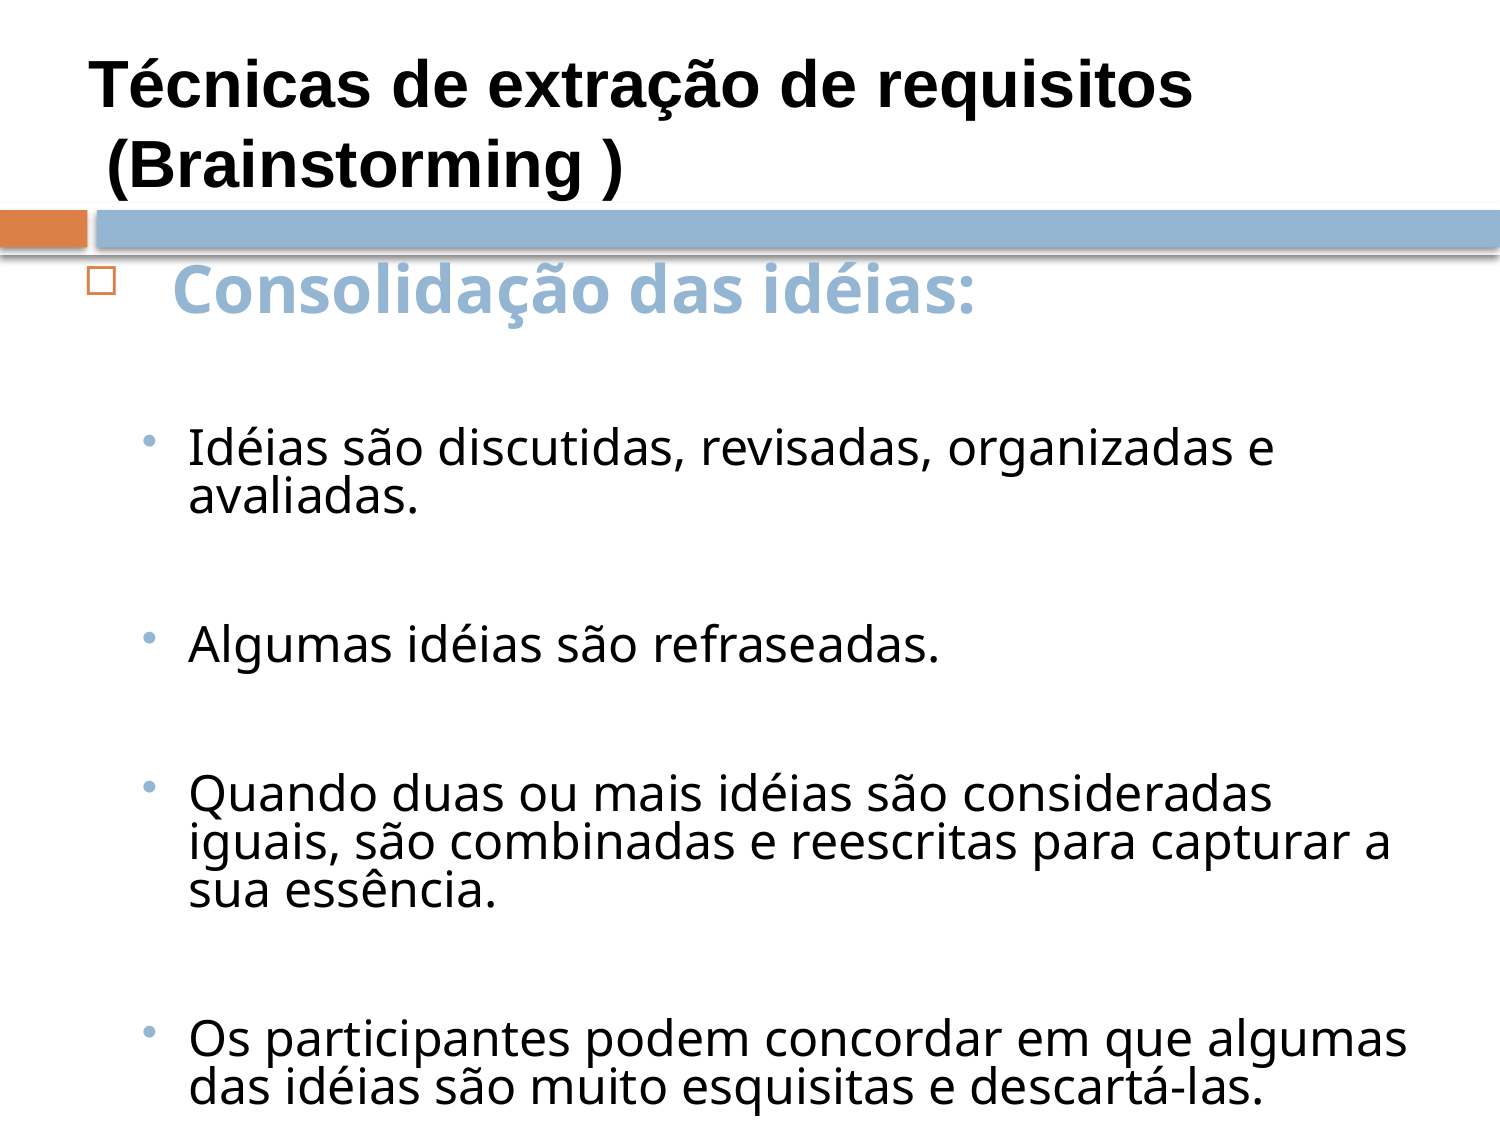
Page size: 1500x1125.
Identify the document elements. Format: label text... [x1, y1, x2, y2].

text_box Técnicas de extração de requisitos (Brainstorming ) [73, 81, 1349, 208]
list Consolidação das idéias: Idéias são discutidas, revisadas, organizadas e avaliadas. Algumas idéias são refraseadas. Quando duas ou mais idéias são consideradas iguais, são combinadas e reescritas para capturar a sua essência. Os participantes podem concordar em que algumas das idéias são muito esquisitas e descartá-las. [69, 255, 1438, 1035]
